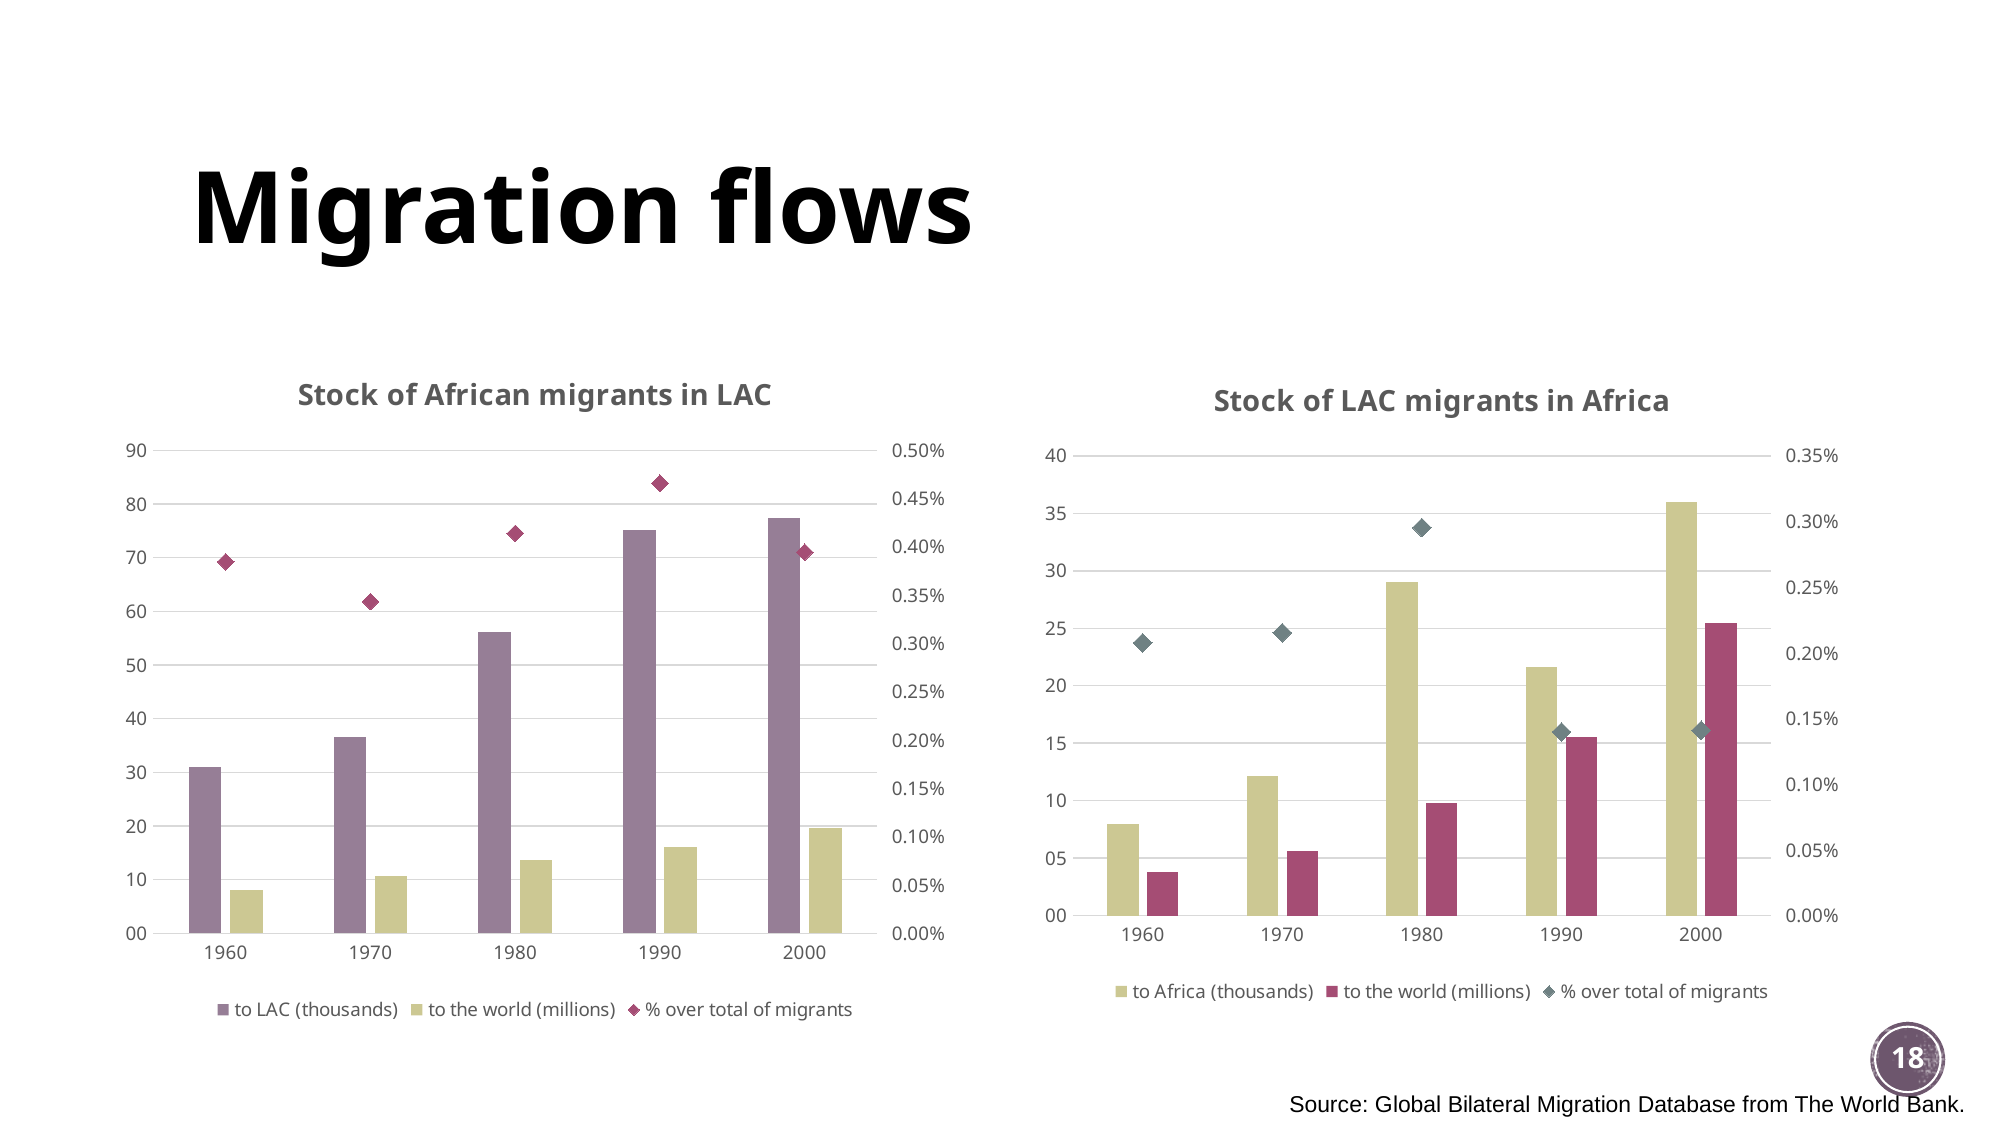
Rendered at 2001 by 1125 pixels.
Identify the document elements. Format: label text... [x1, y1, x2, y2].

slide_number 18 [1855, 1028, 1961, 1082]
text_box Source: Global Bilateral Migration Database from The World Bank. [1274, 1082, 2000, 1125]
chart [110, 345, 961, 1028]
chart [1031, 352, 1854, 1010]
title Migration flows [175, 79, 1826, 344]
